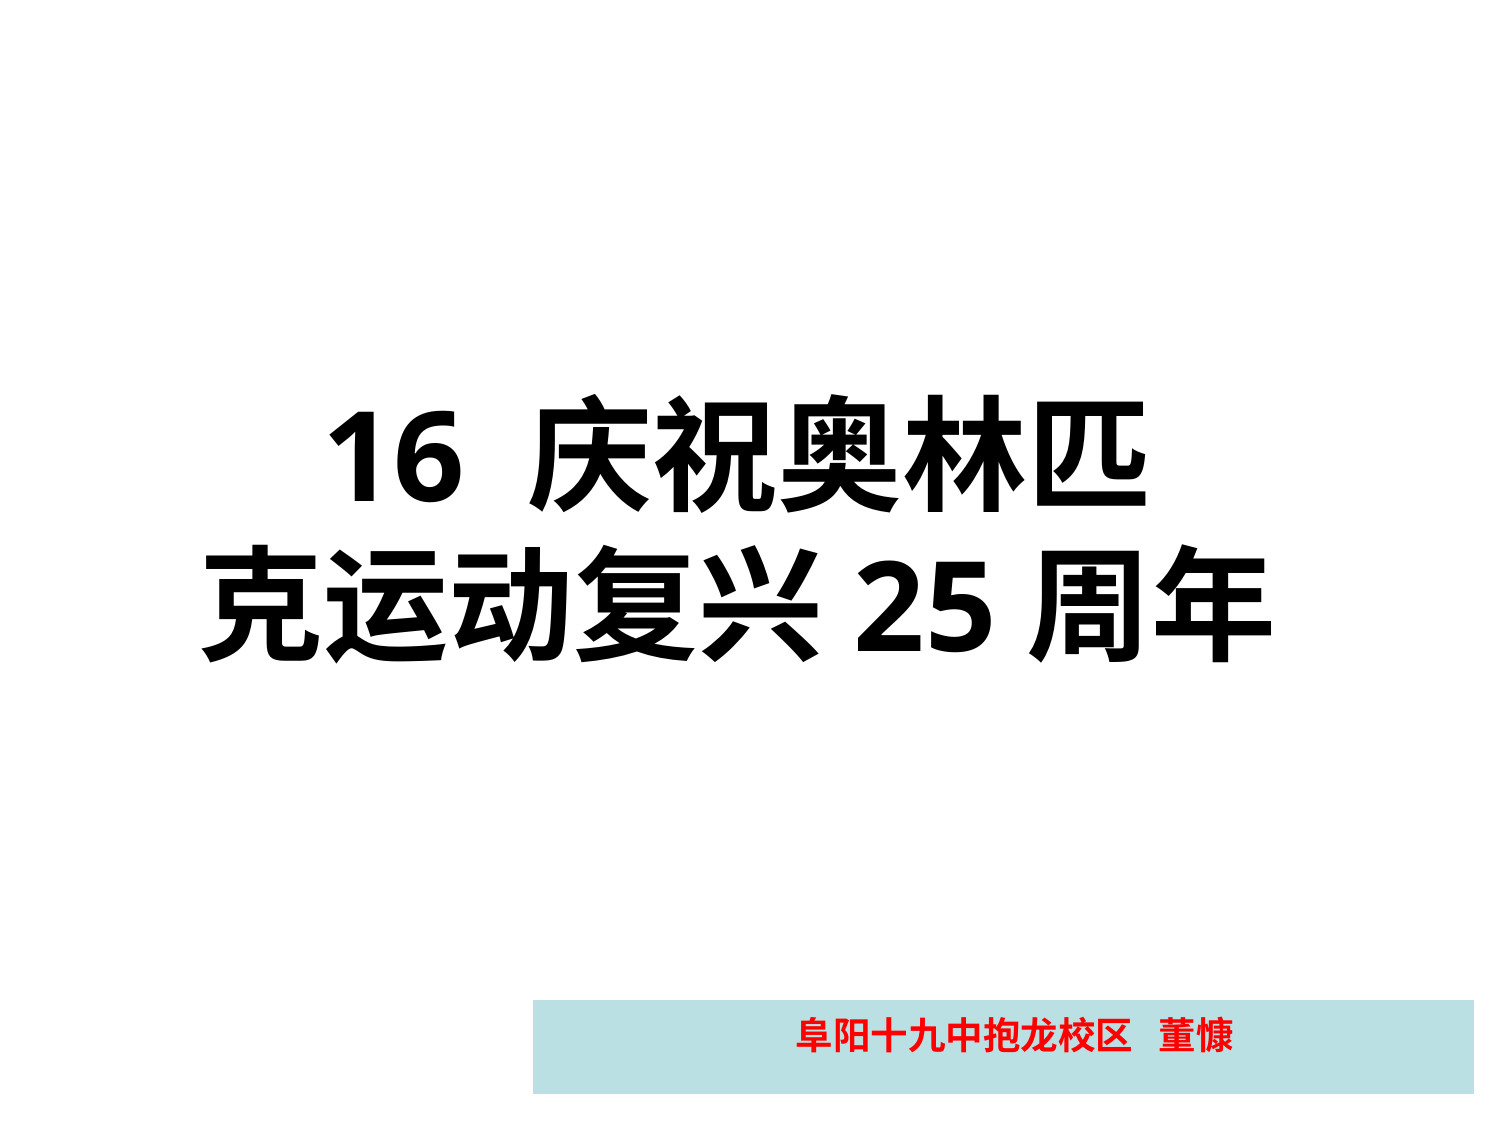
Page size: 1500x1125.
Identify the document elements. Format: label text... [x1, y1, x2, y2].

table_header 阜阳十九中抱龙校区 董慷 [533, 1000, 1474, 1094]
text_box 16 庆祝奥林匹 克运动复兴25周年 [123, 369, 1352, 684]
